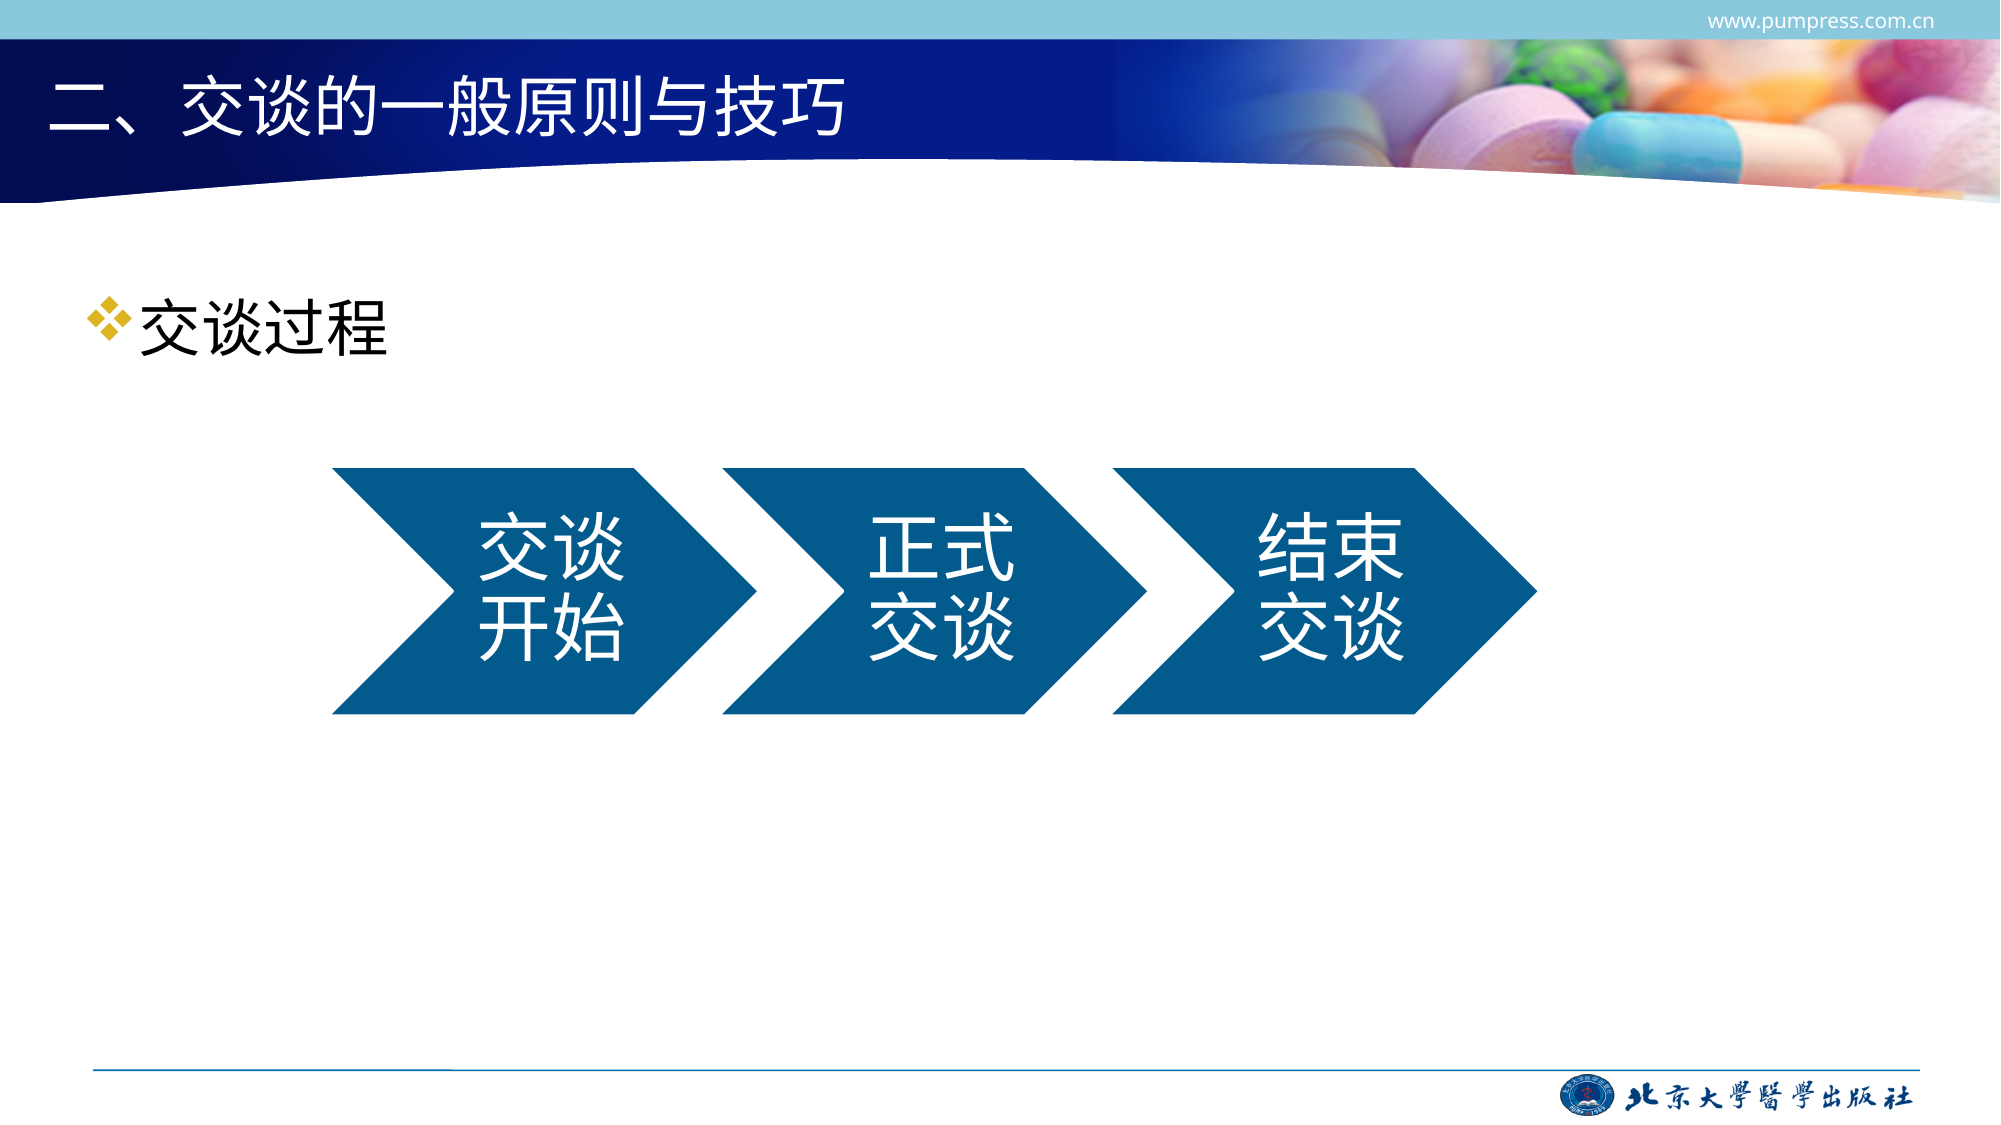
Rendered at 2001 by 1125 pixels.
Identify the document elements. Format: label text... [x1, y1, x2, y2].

title 二、交谈的一般原则与技巧 [30, 58, 1799, 152]
slide_number www.pumpress.com.cn [1366, 0, 1951, 38]
picture [0, 40, 2000, 203]
list 交谈过程 [66, 193, 1951, 995]
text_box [325, 309, 1542, 873]
picture [1560, 1074, 1915, 1118]
